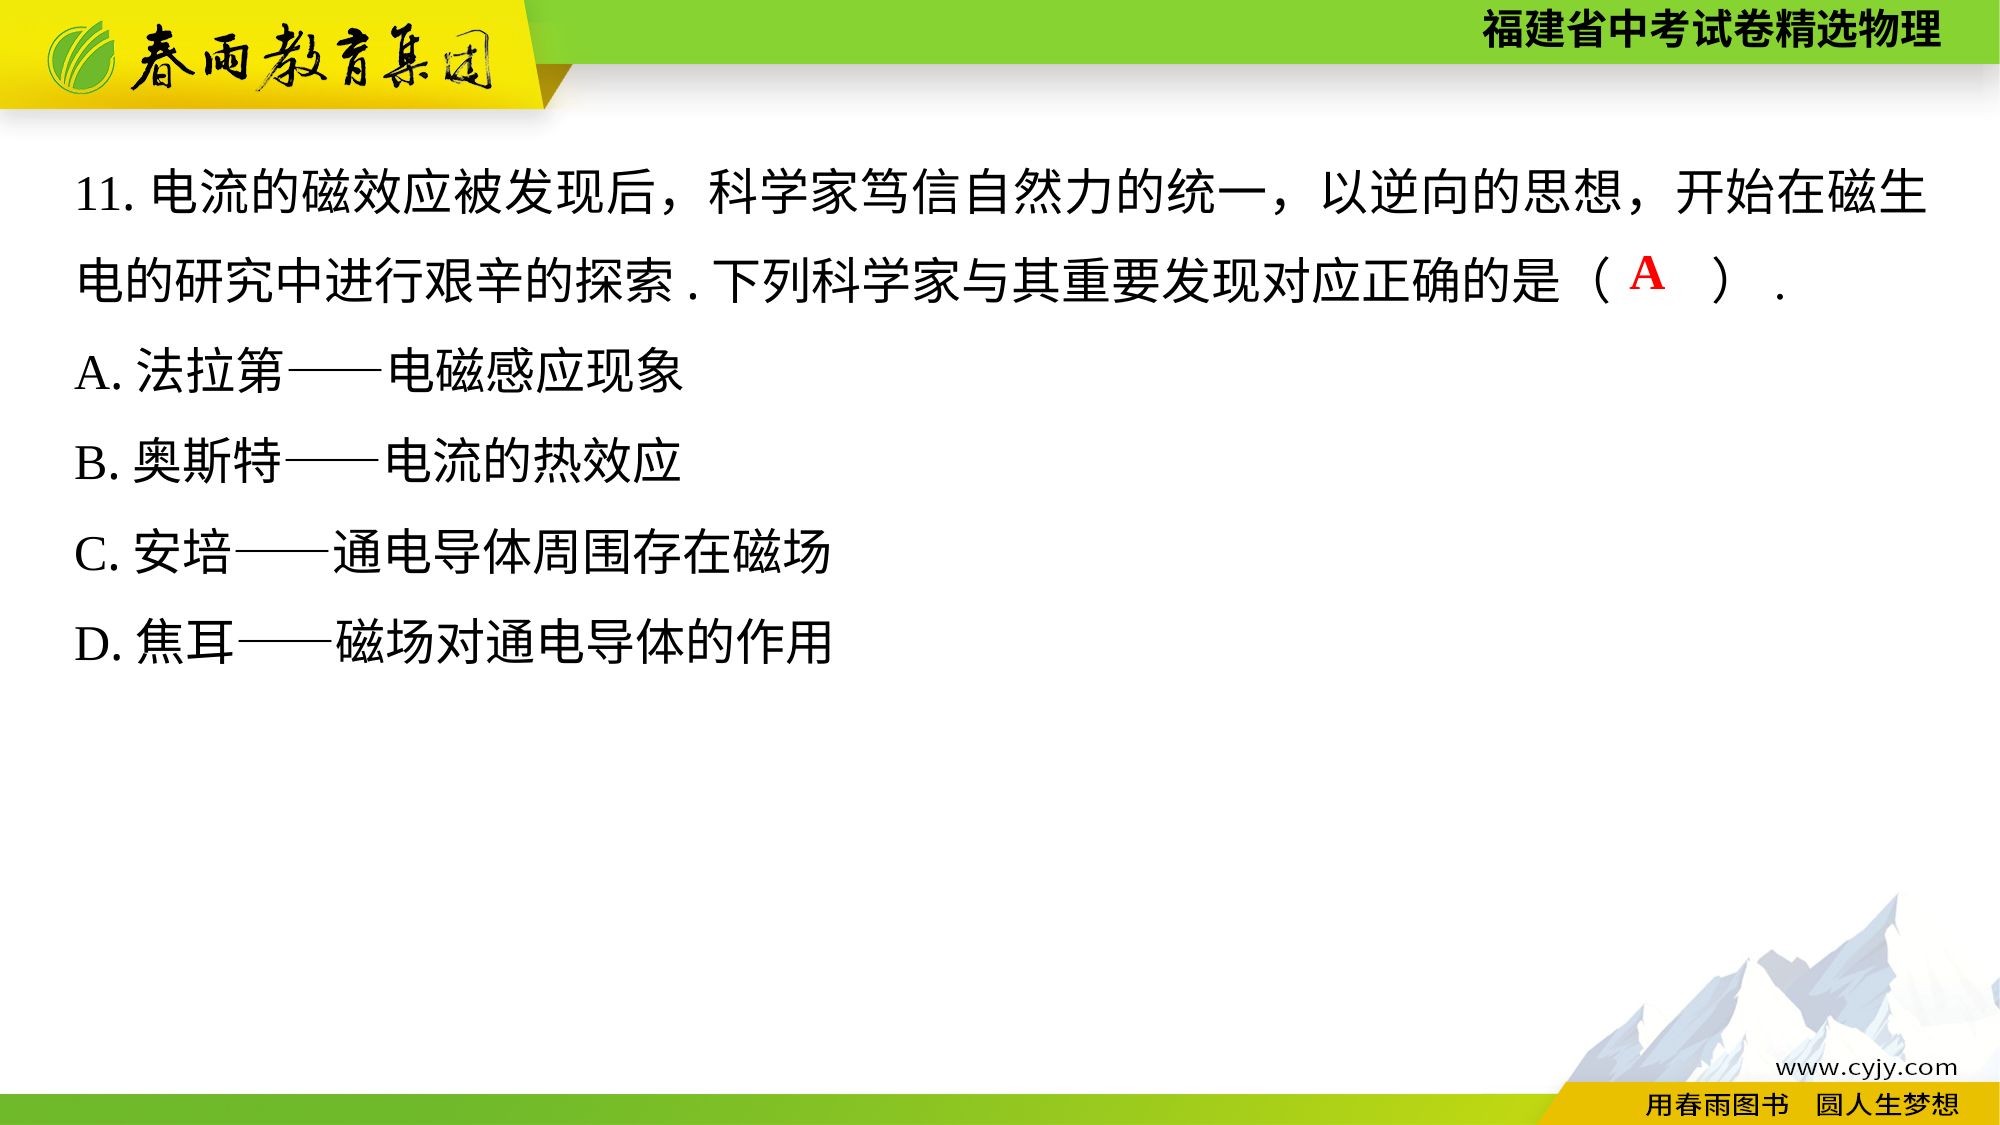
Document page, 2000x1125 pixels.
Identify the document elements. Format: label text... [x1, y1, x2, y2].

text_box A [1614, 231, 1681, 307]
picture [0, 0, 2000, 1125]
list 11.电流的磁效应被发现后，科学家笃信自然力的统一，以逆向的思想，开始在磁生电的研究中进行艰辛的探索.下列科学家与其重要发现对应正确的是（ ）. A.法拉第——电磁感应现象 B.奥斯特——电流的热效应 C.安培——通电导体周围存在磁场 D.焦耳——磁场对通电导体的作用 [59, 122, 1944, 683]
